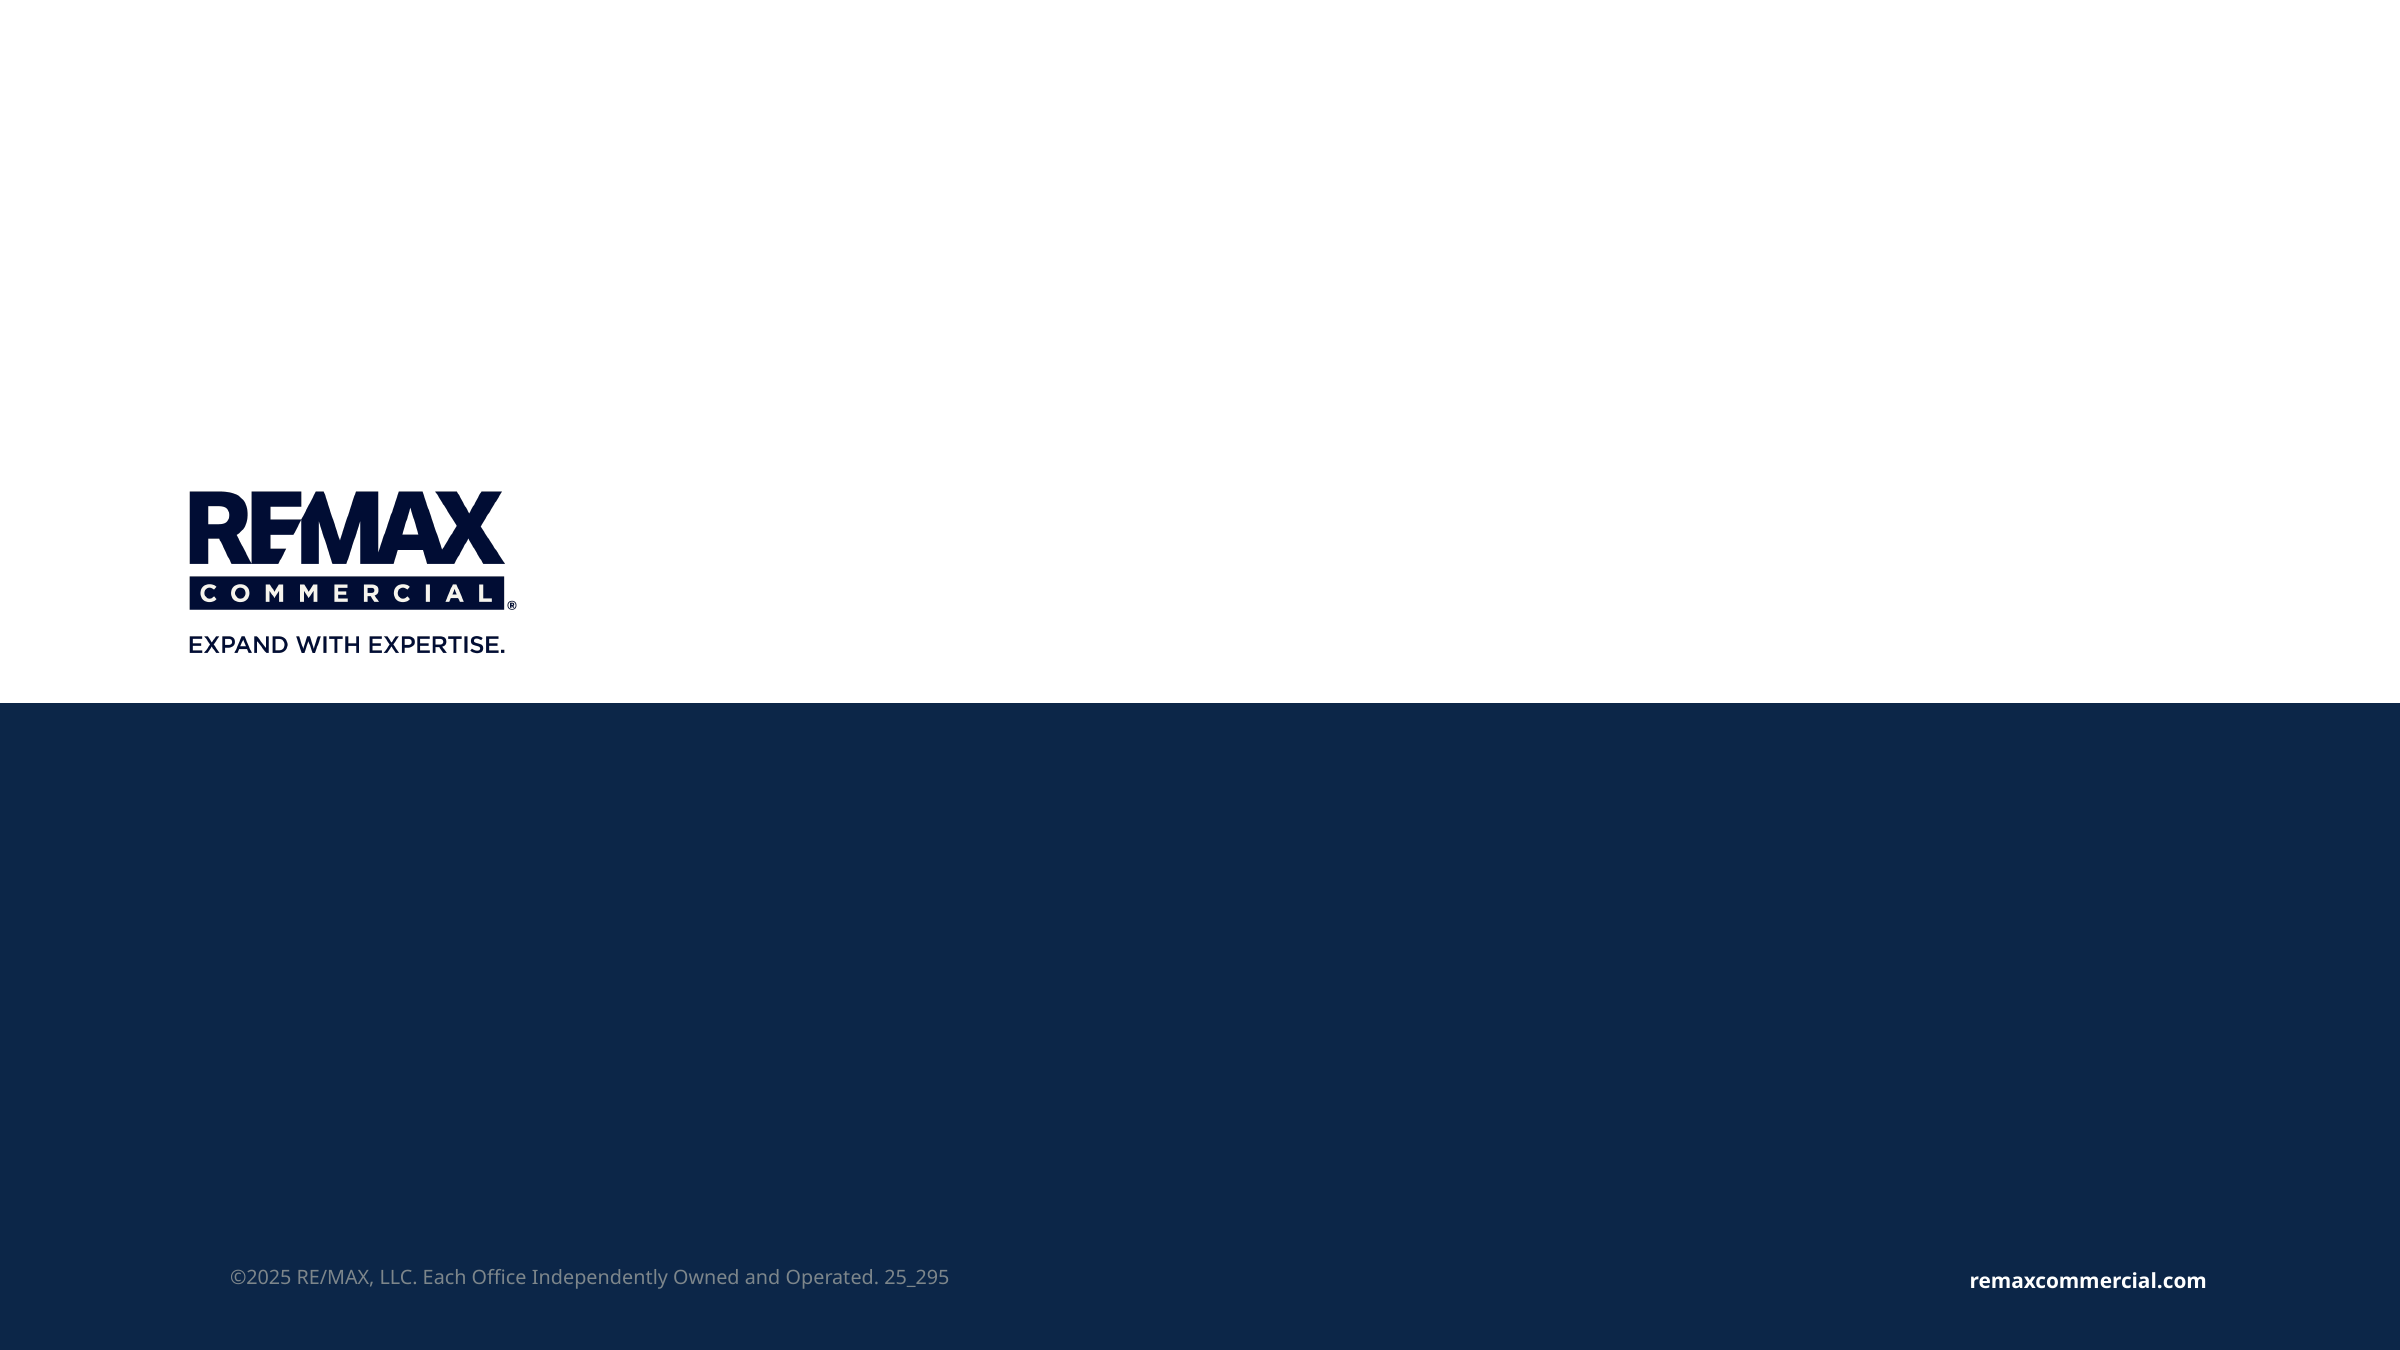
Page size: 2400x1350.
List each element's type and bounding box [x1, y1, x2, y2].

picture [1199, 702, 2400, 1350]
picture [176, 489, 518, 655]
